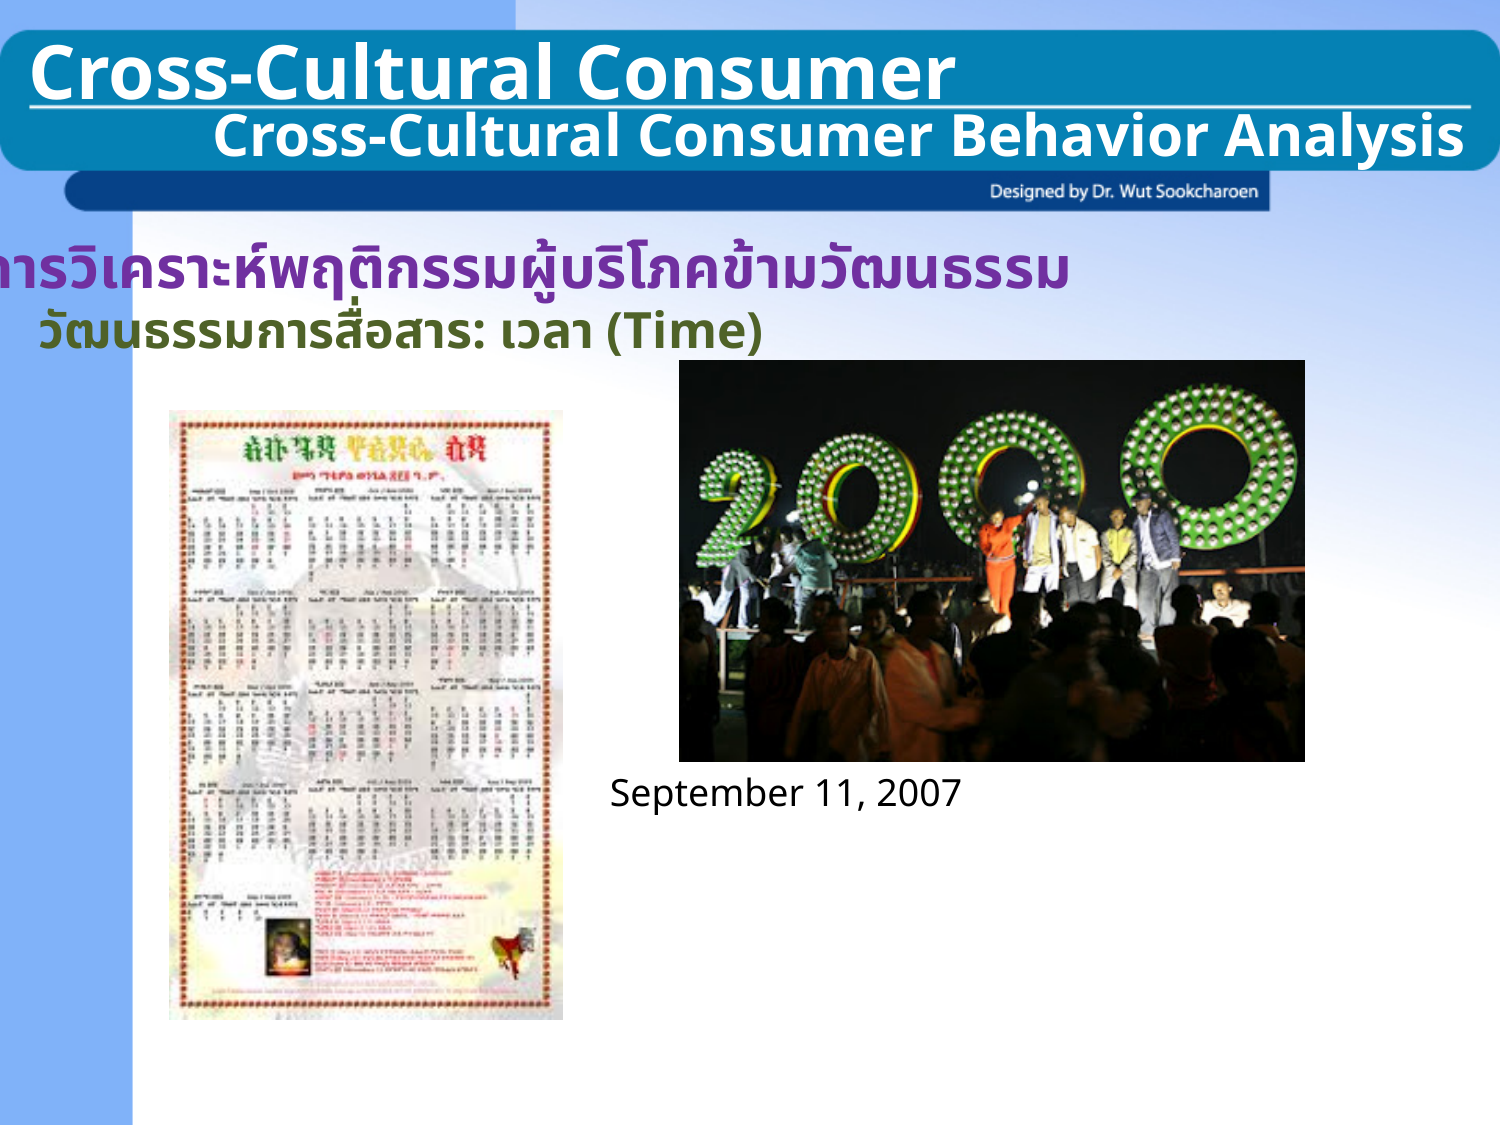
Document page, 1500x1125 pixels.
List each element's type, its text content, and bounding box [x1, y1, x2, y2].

text_box September 11, 2007 [595, 761, 978, 822]
picture [0, 146, 1500, 1125]
text_box Cross-Cultural Consumer Behavior Analysis [37, 108, 1481, 172]
text_box Cross-Cultural Consumer [13, 32, 1475, 107]
text_box การวิเคราะห์พฤติกรรมผู้บริโภคข้ามวัฒนธรรม [0, 222, 1088, 308]
text_box วัฒนธรรมการสื่อสาร: เวลา (Time) [23, 290, 779, 366]
picture [0, 0, 1500, 54]
